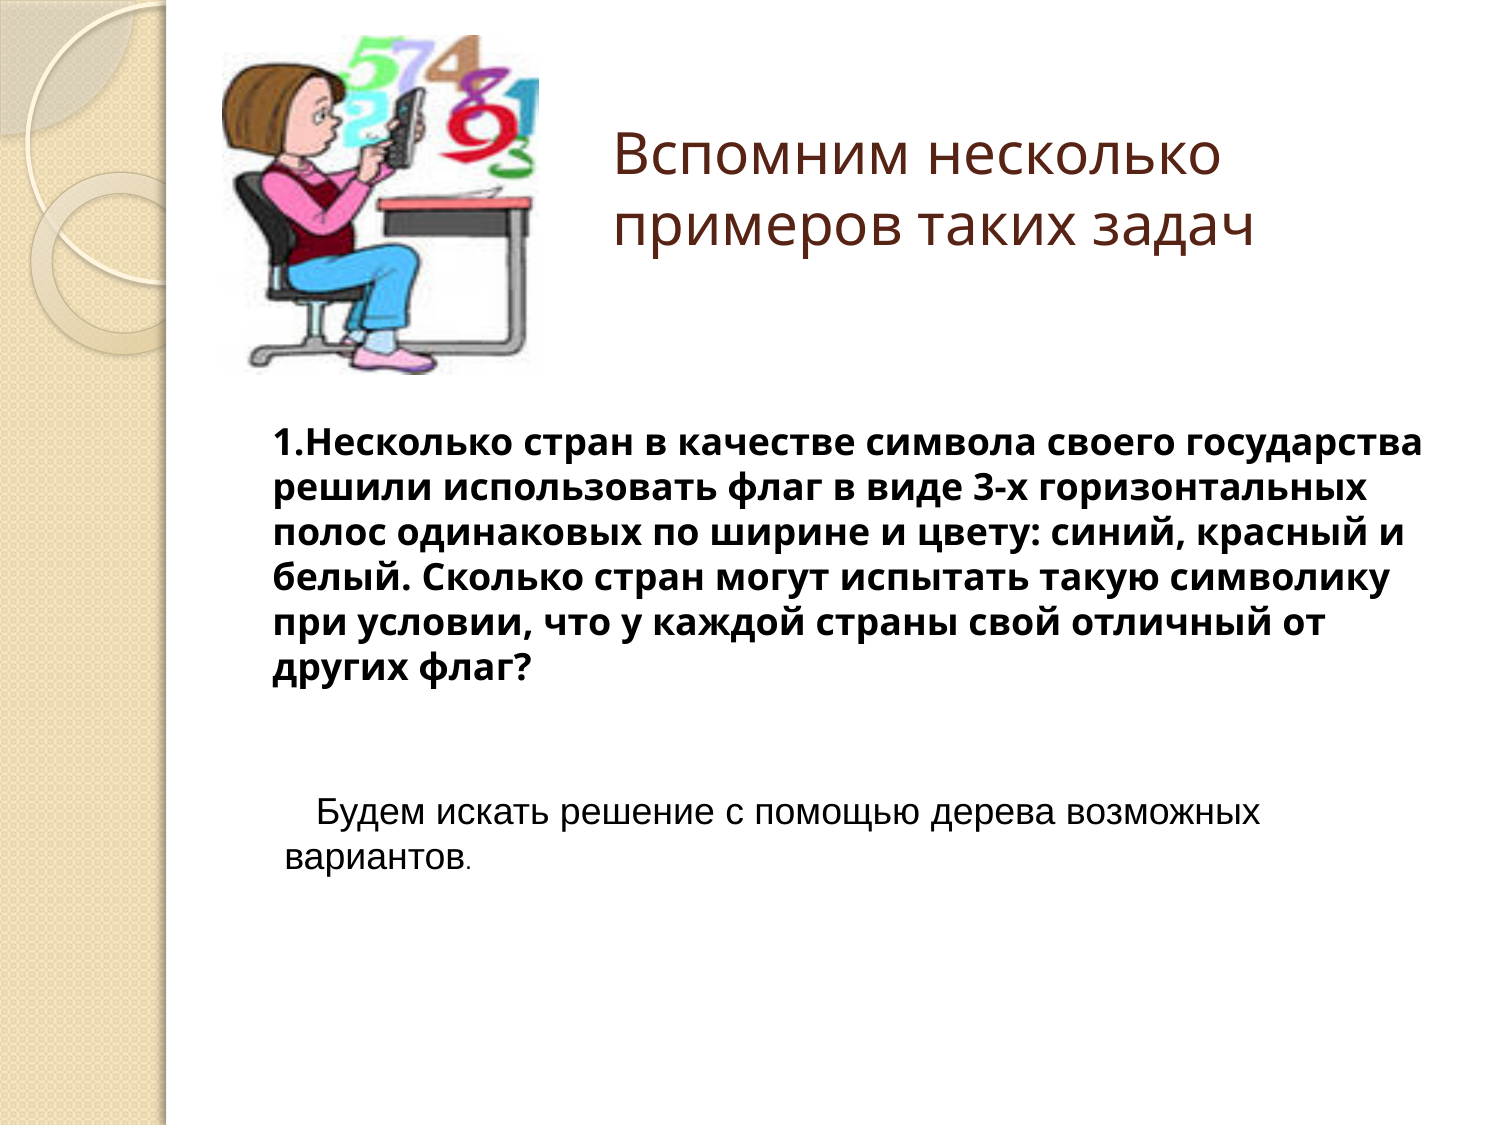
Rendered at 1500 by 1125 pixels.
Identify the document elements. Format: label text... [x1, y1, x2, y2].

title Вспомним несколько примеров таких задач [597, 45, 1466, 329]
picture [222, 34, 540, 376]
text_box Будем искать решение с помощью дерева возможных вариантов. [269, 779, 1313, 915]
text_box 1.Несколько стран в качестве символа своего государства решили использовать флаг в виде 3-х горизонтальных полос одинаковых по ширине и цвету: синий, красный и белый. Сколько стран могут испытать такую символику при условии, что у каждой страны свой отличный от других флаг? [257, 410, 1442, 695]
